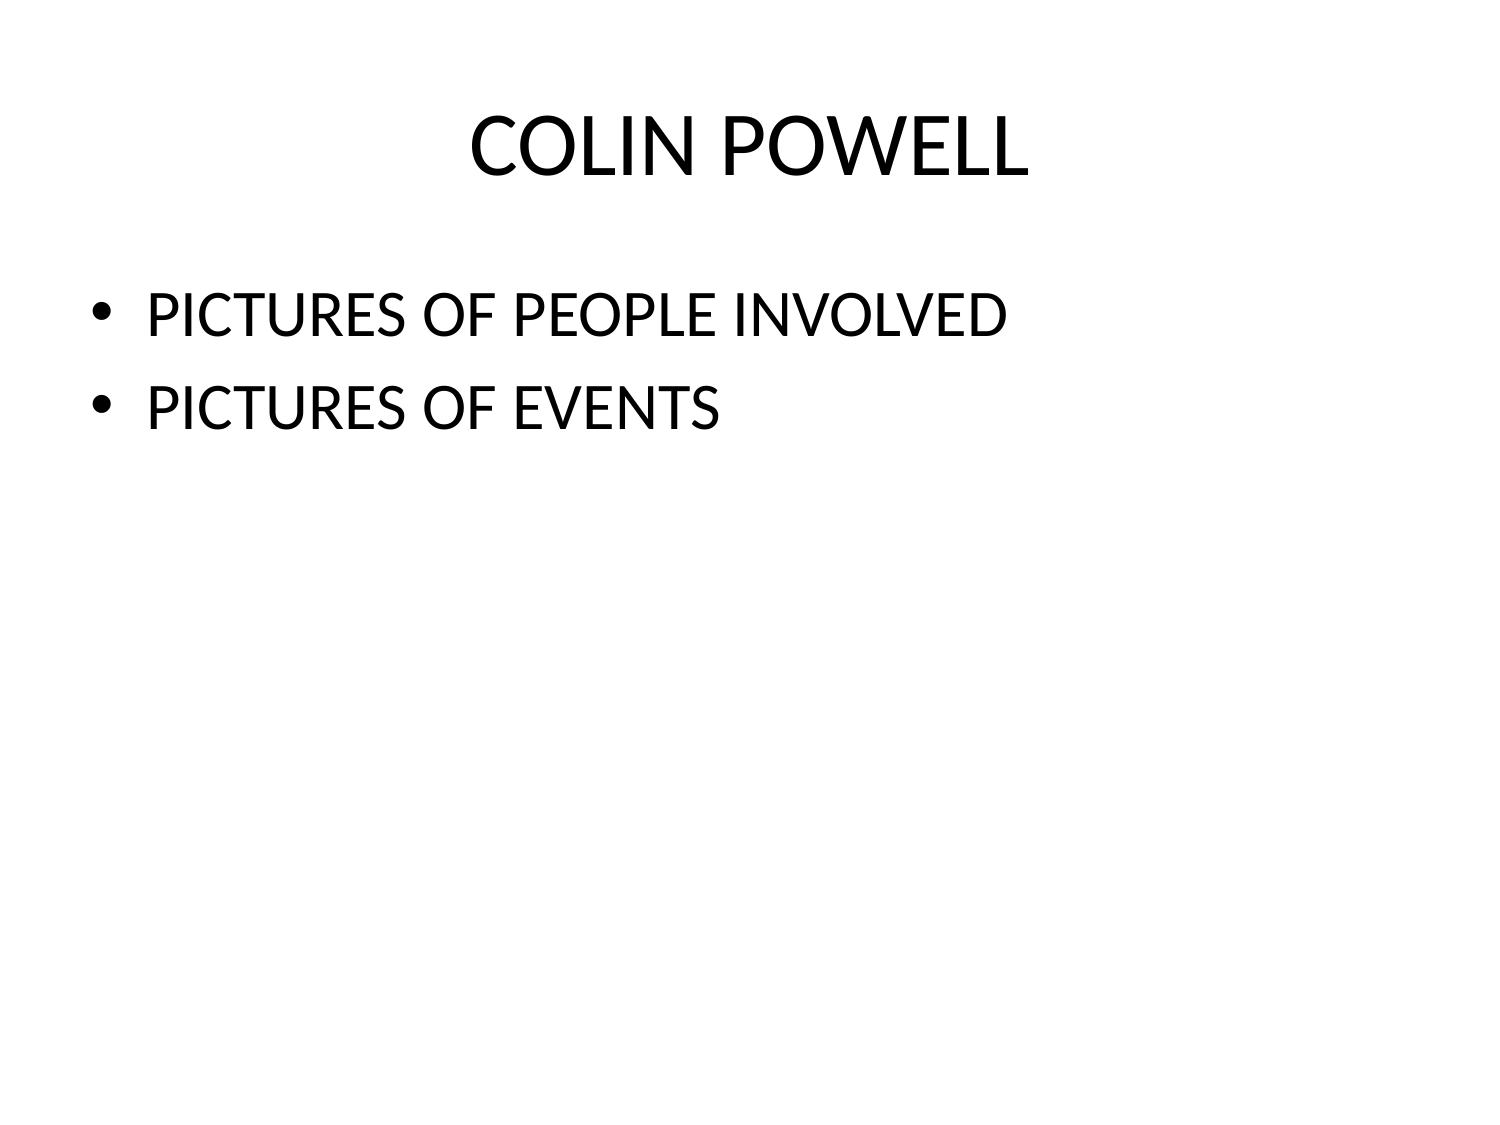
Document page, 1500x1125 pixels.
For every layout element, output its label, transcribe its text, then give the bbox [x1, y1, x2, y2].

list PICTURES OF PEOPLE INVOLVED PICTURES OF EVENTS [75, 262, 1425, 1005]
title COLIN POWELL [75, 45, 1425, 233]
